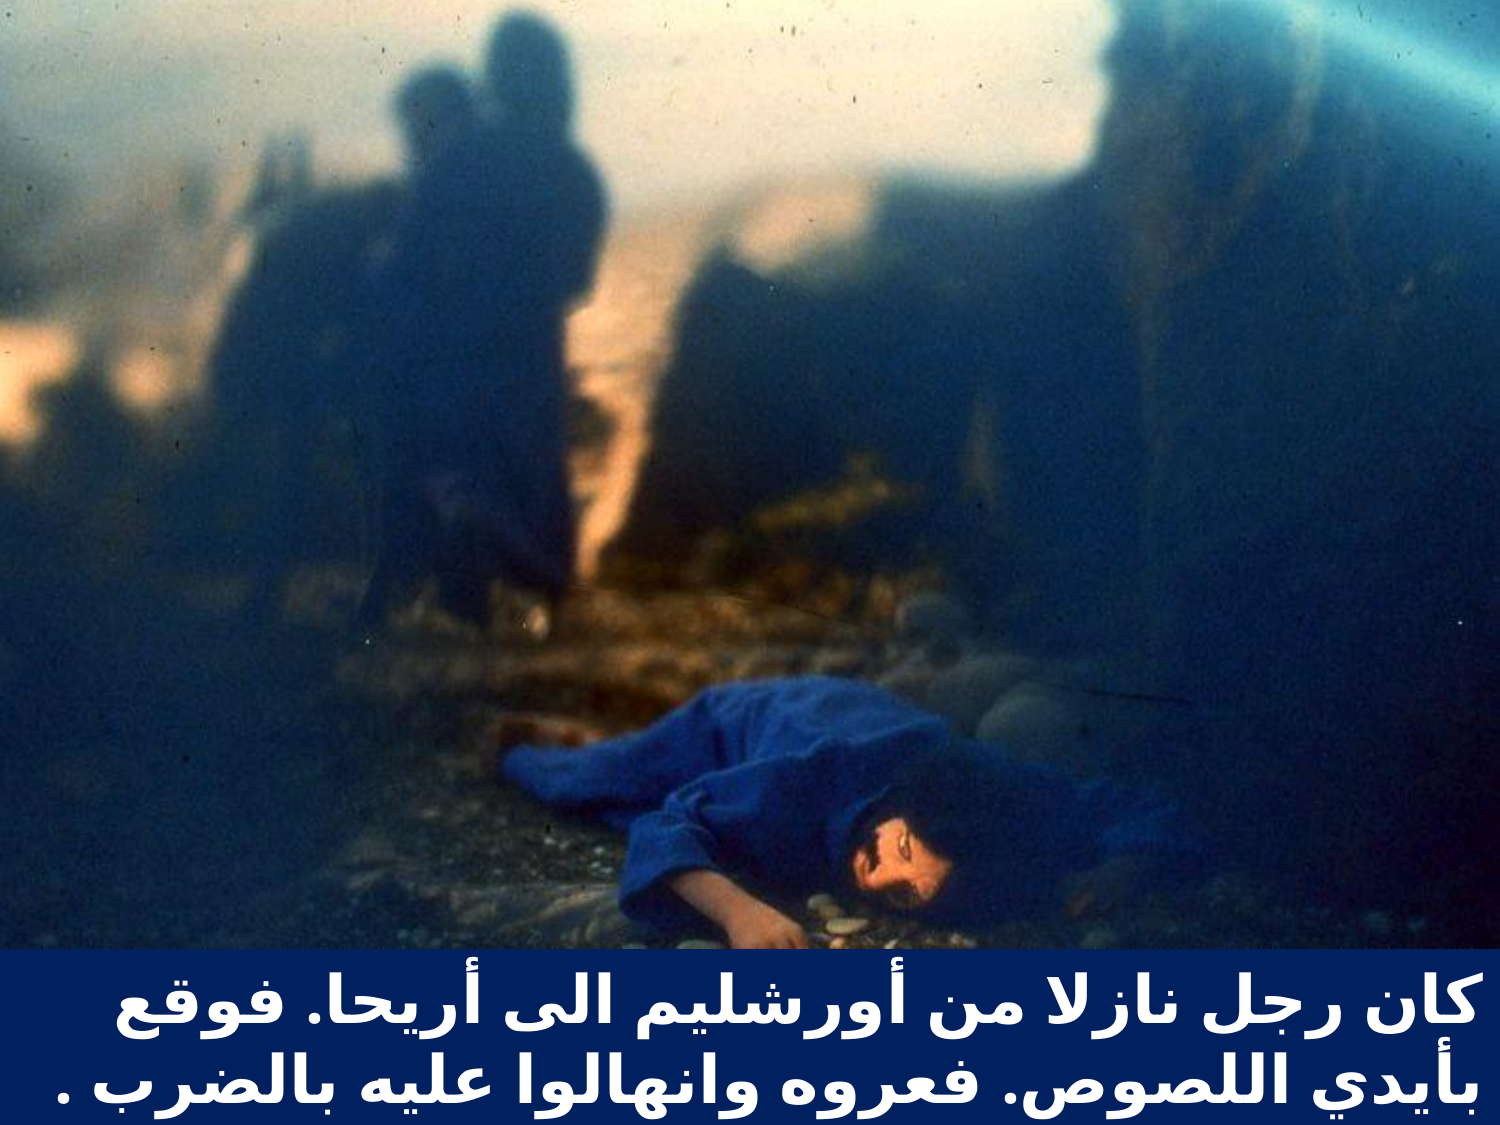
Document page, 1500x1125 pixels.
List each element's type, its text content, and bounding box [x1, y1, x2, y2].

text_box كان رجل نازلا من أورشليم الى أريحا. فوقع بأيدي اللصوص. فعروه وانهالوا عليه بالضرب . ثم مضوا وقد تركوه بين حي وميت [0, 956, 1500, 1125]
picture [0, 0, 1500, 950]
